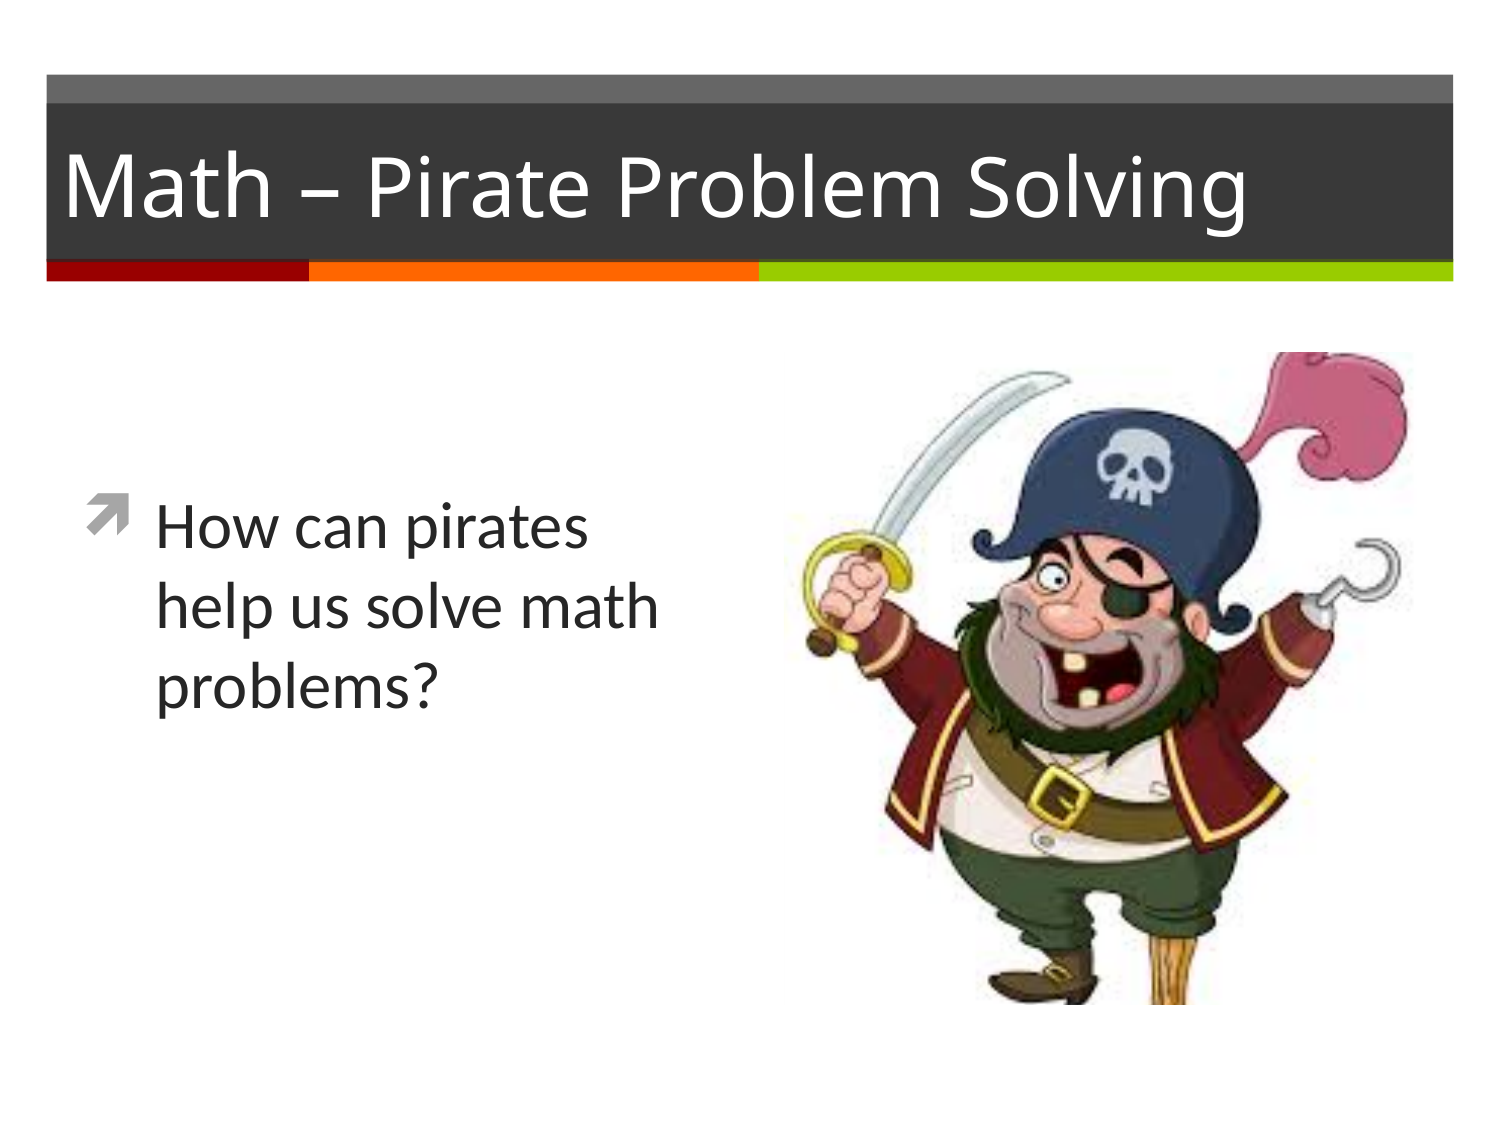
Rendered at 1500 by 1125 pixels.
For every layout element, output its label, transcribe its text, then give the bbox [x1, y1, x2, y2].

title Math – Pirate Problem Solving [46, 103, 1454, 263]
list How can pirates help us solve math problems? [66, 352, 712, 1005]
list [783, 352, 1430, 1006]
